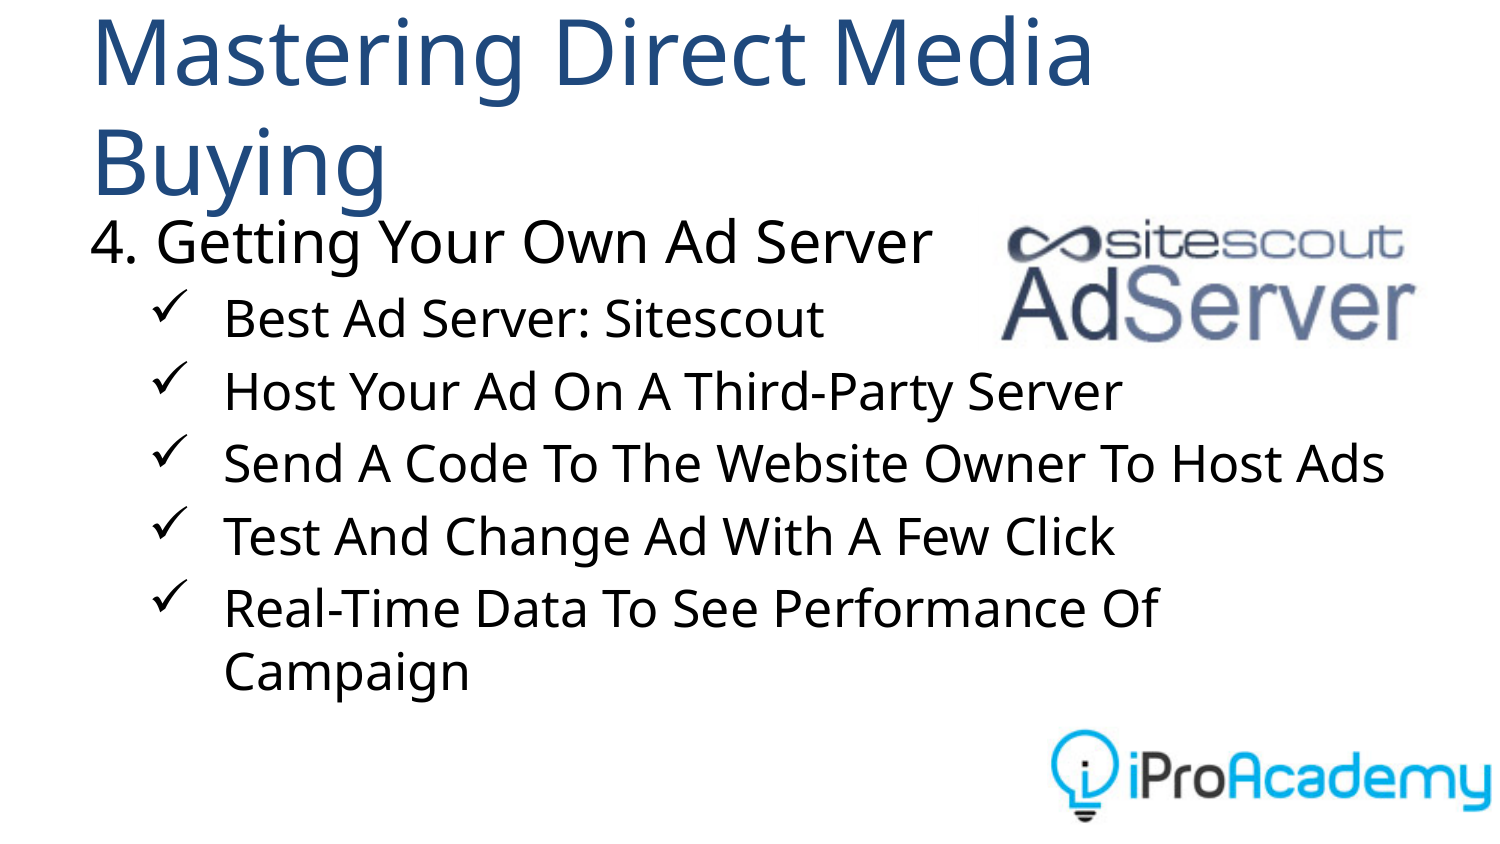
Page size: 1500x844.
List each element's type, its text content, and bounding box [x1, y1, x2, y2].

title Mastering Direct Media Buying [75, 33, 1425, 175]
list 4. Getting Your Own Ad Server Best Ad Server: Sitescout Host Your Ad On A Third-Party Server Send A Code To The Website Owner To Host Ads Test And Change Ad With A Few Click Real-Time Data To See Performance Of Campaign [75, 196, 1425, 754]
picture [976, 204, 1432, 352]
picture [1047, 715, 1499, 841]
